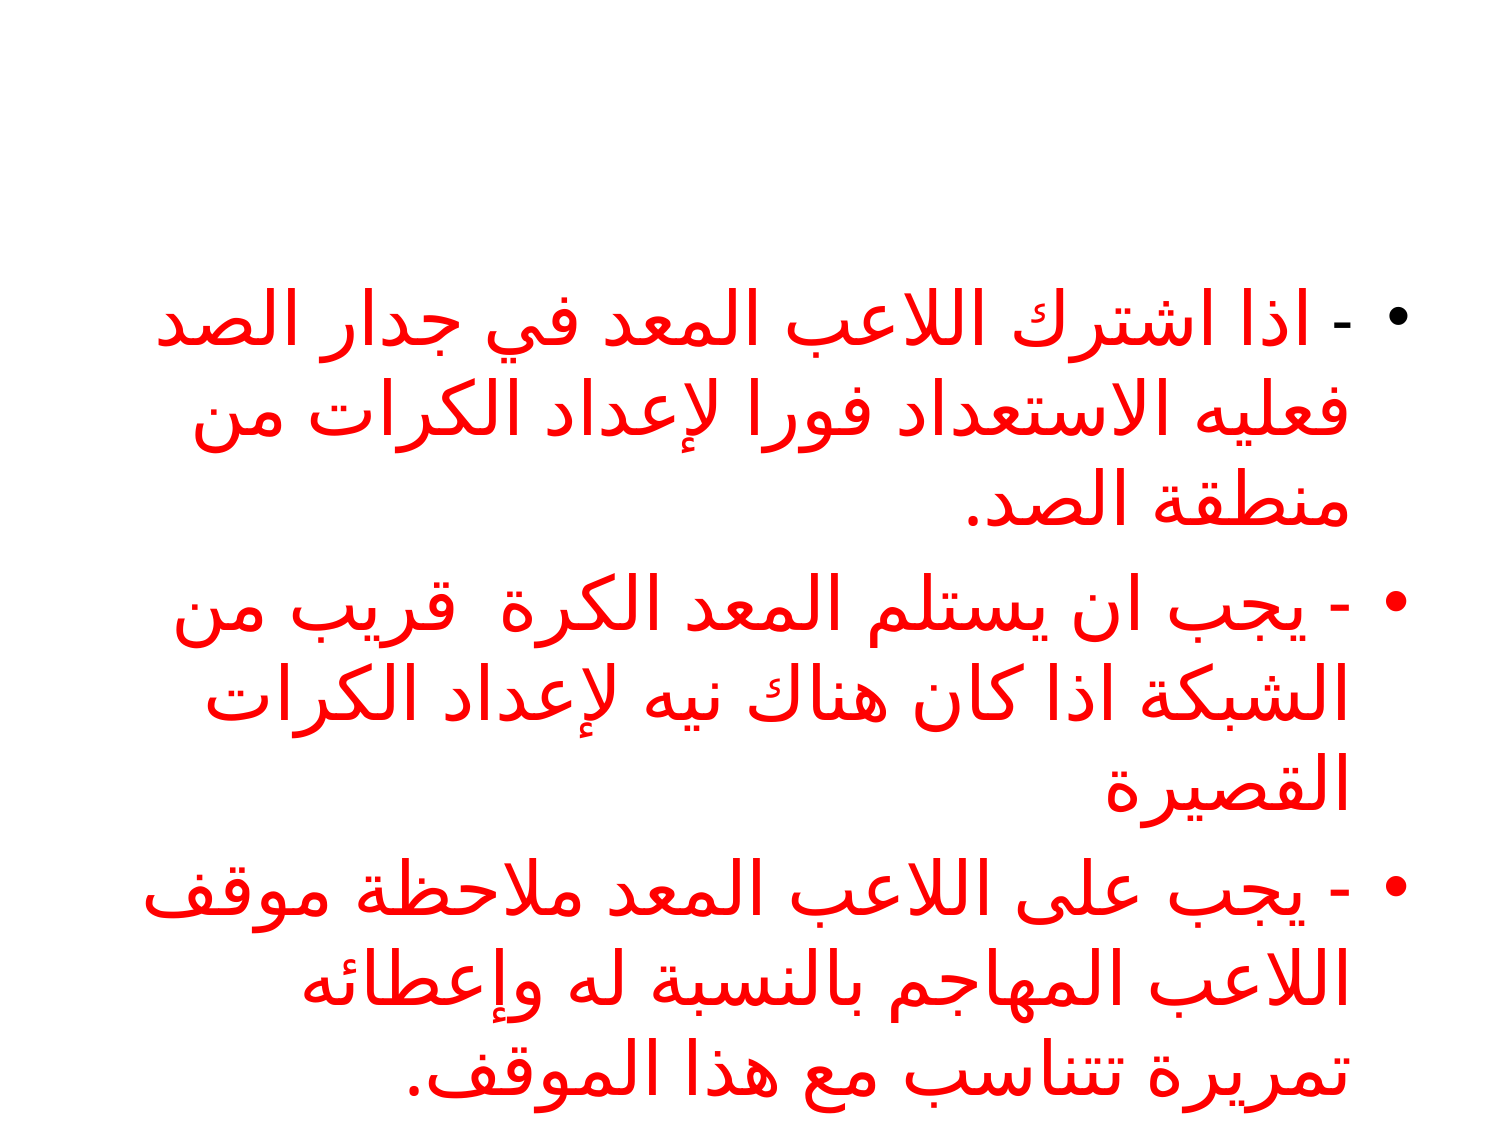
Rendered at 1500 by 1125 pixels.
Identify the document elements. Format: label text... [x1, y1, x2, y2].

list - اذا اشترك اللاعب المعد في جدار الصد فعليه الاستعداد فورا لإعداد الكرات من منطقة الصد. - يجب ان يستلم المعد الكرة قريب من الشبكة اذا كان هناك نيه لإعداد الكرات القصيرة - يجب على اللاعب المعد ملاحظة موقف اللاعب المهاجم بالنسبة له وإعطائه تمريرة تتناسب مع هذا الموقف. [75, 262, 1425, 1005]
